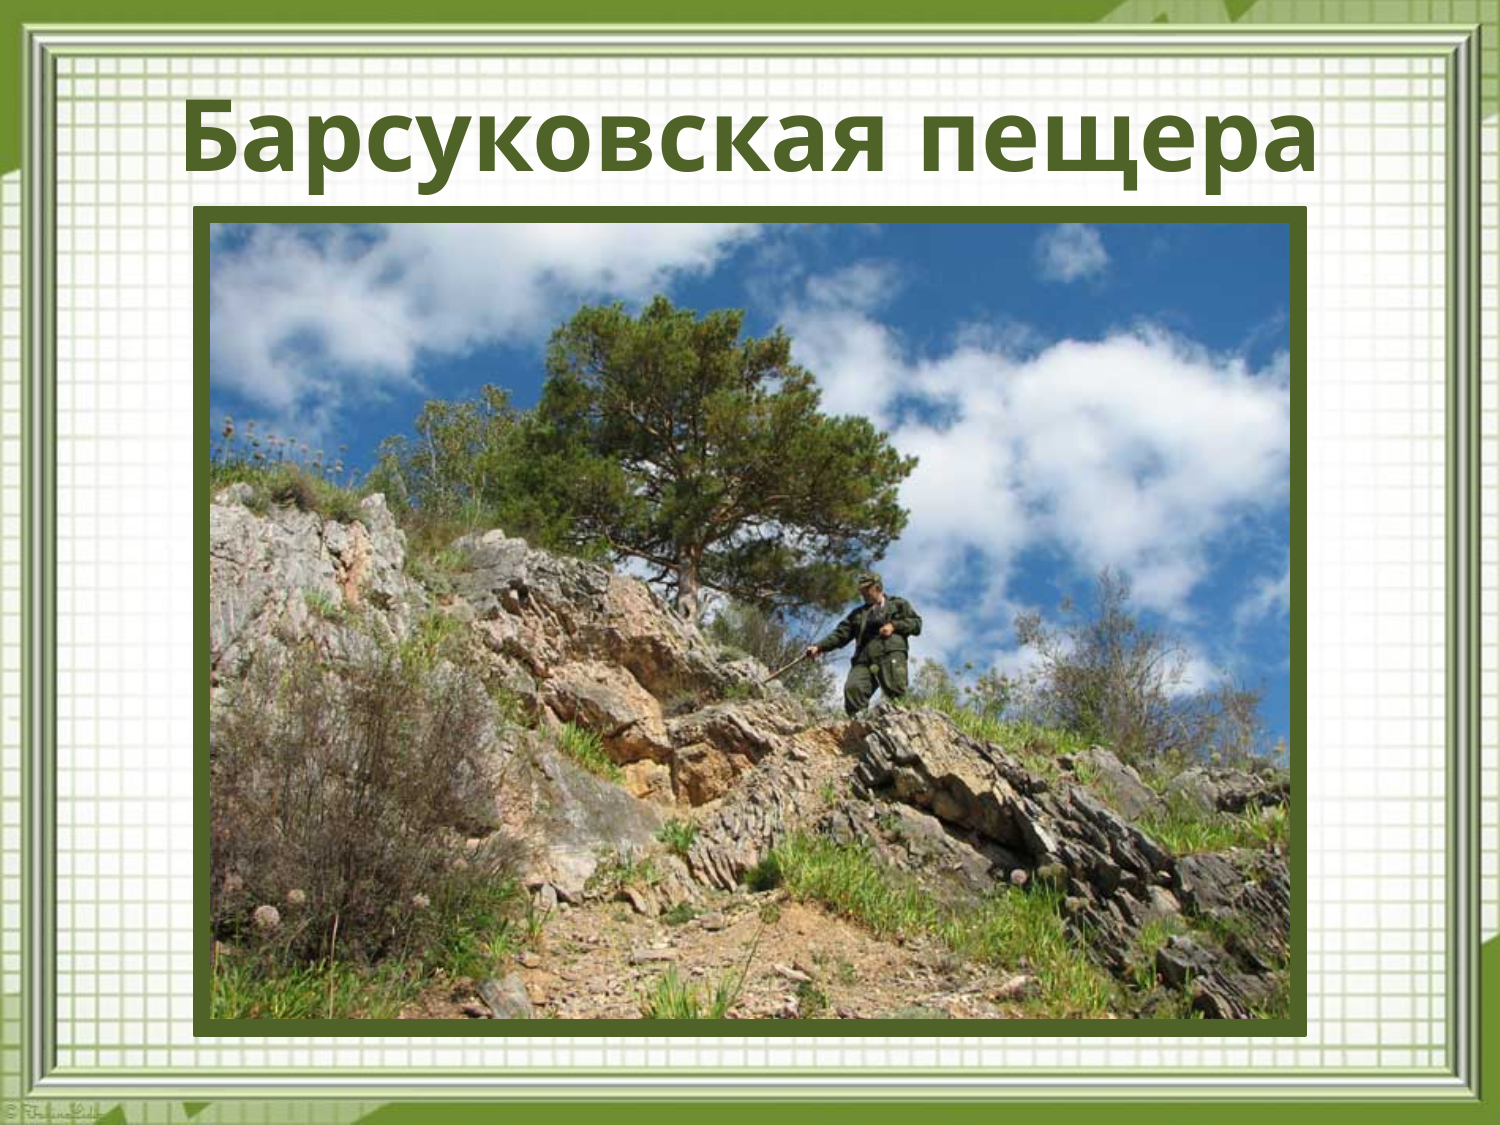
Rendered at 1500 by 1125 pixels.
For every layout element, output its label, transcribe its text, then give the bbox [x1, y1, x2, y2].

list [197, 207, 1303, 1037]
title Барсуковская пещера [75, 78, 1425, 185]
picture [0, 0, 1500, 1125]
